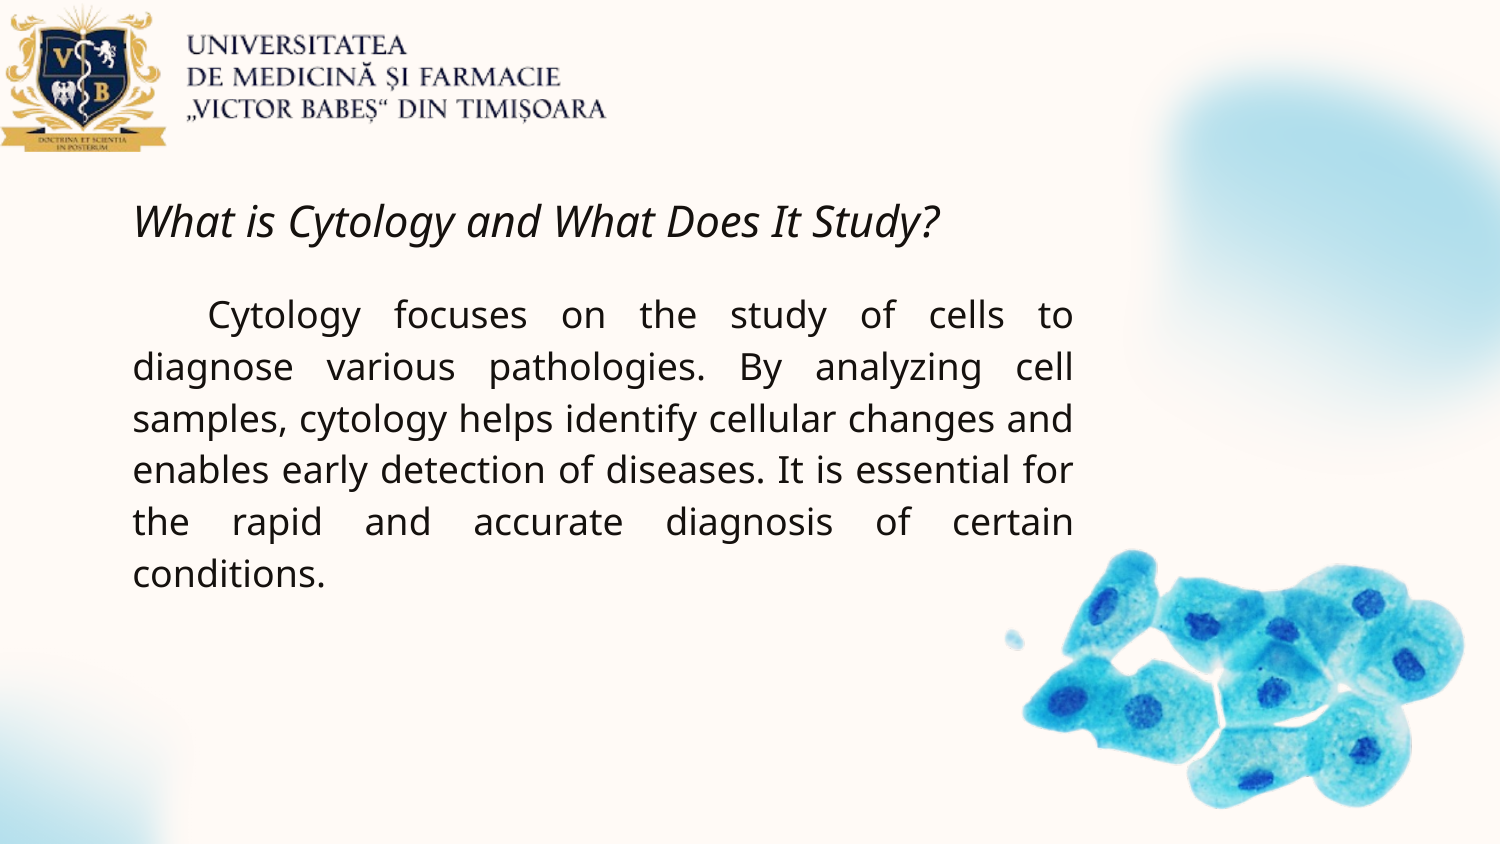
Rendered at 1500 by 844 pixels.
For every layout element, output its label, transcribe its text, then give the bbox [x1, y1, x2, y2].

picture [0, 0, 607, 152]
picture [987, 0, 1500, 833]
subtitle Cytology focuses on the study of cells to diagnose various pathologies. By analyzing cell samples, cytology helps identify cellular changes and enables early detection of diseases. It is essential for the rapid and accurate diagnosis of certain conditions. [117, 254, 1091, 710]
picture [0, 561, 286, 844]
subtitle What is Cytology and What Does It Study? [117, 179, 1091, 254]
